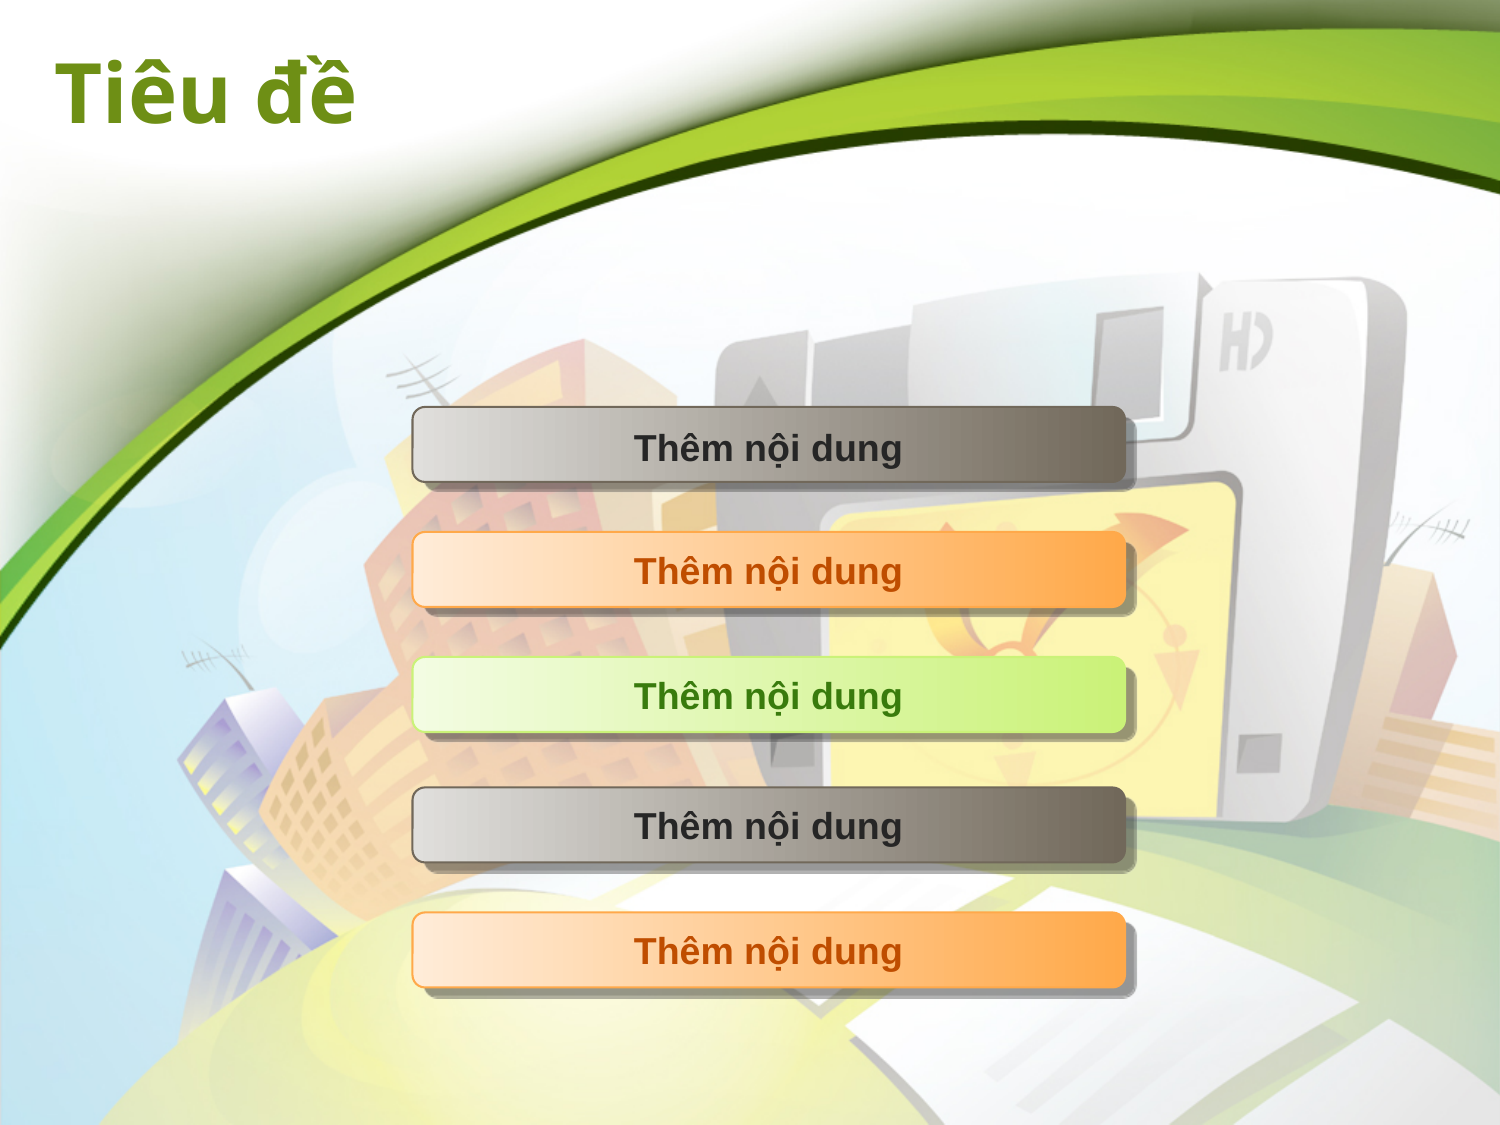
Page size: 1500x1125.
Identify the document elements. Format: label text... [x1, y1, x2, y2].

text_box [412, 912, 1126, 988]
text_box Thêm nội dung [487, 664, 1050, 725]
text_box [412, 787, 1126, 863]
text_box [412, 531, 1126, 607]
picture [0, 0, 1500, 1125]
text_box Thêm nội dung [487, 919, 1050, 980]
text_box Thêm nội dung [487, 416, 1050, 476]
text_box Thêm nội dung [487, 794, 1050, 855]
text_box [412, 406, 1126, 482]
title Tiêu đề [39, 52, 785, 128]
text_box [412, 656, 1126, 732]
text_box Thêm nội dung [487, 539, 1050, 600]
